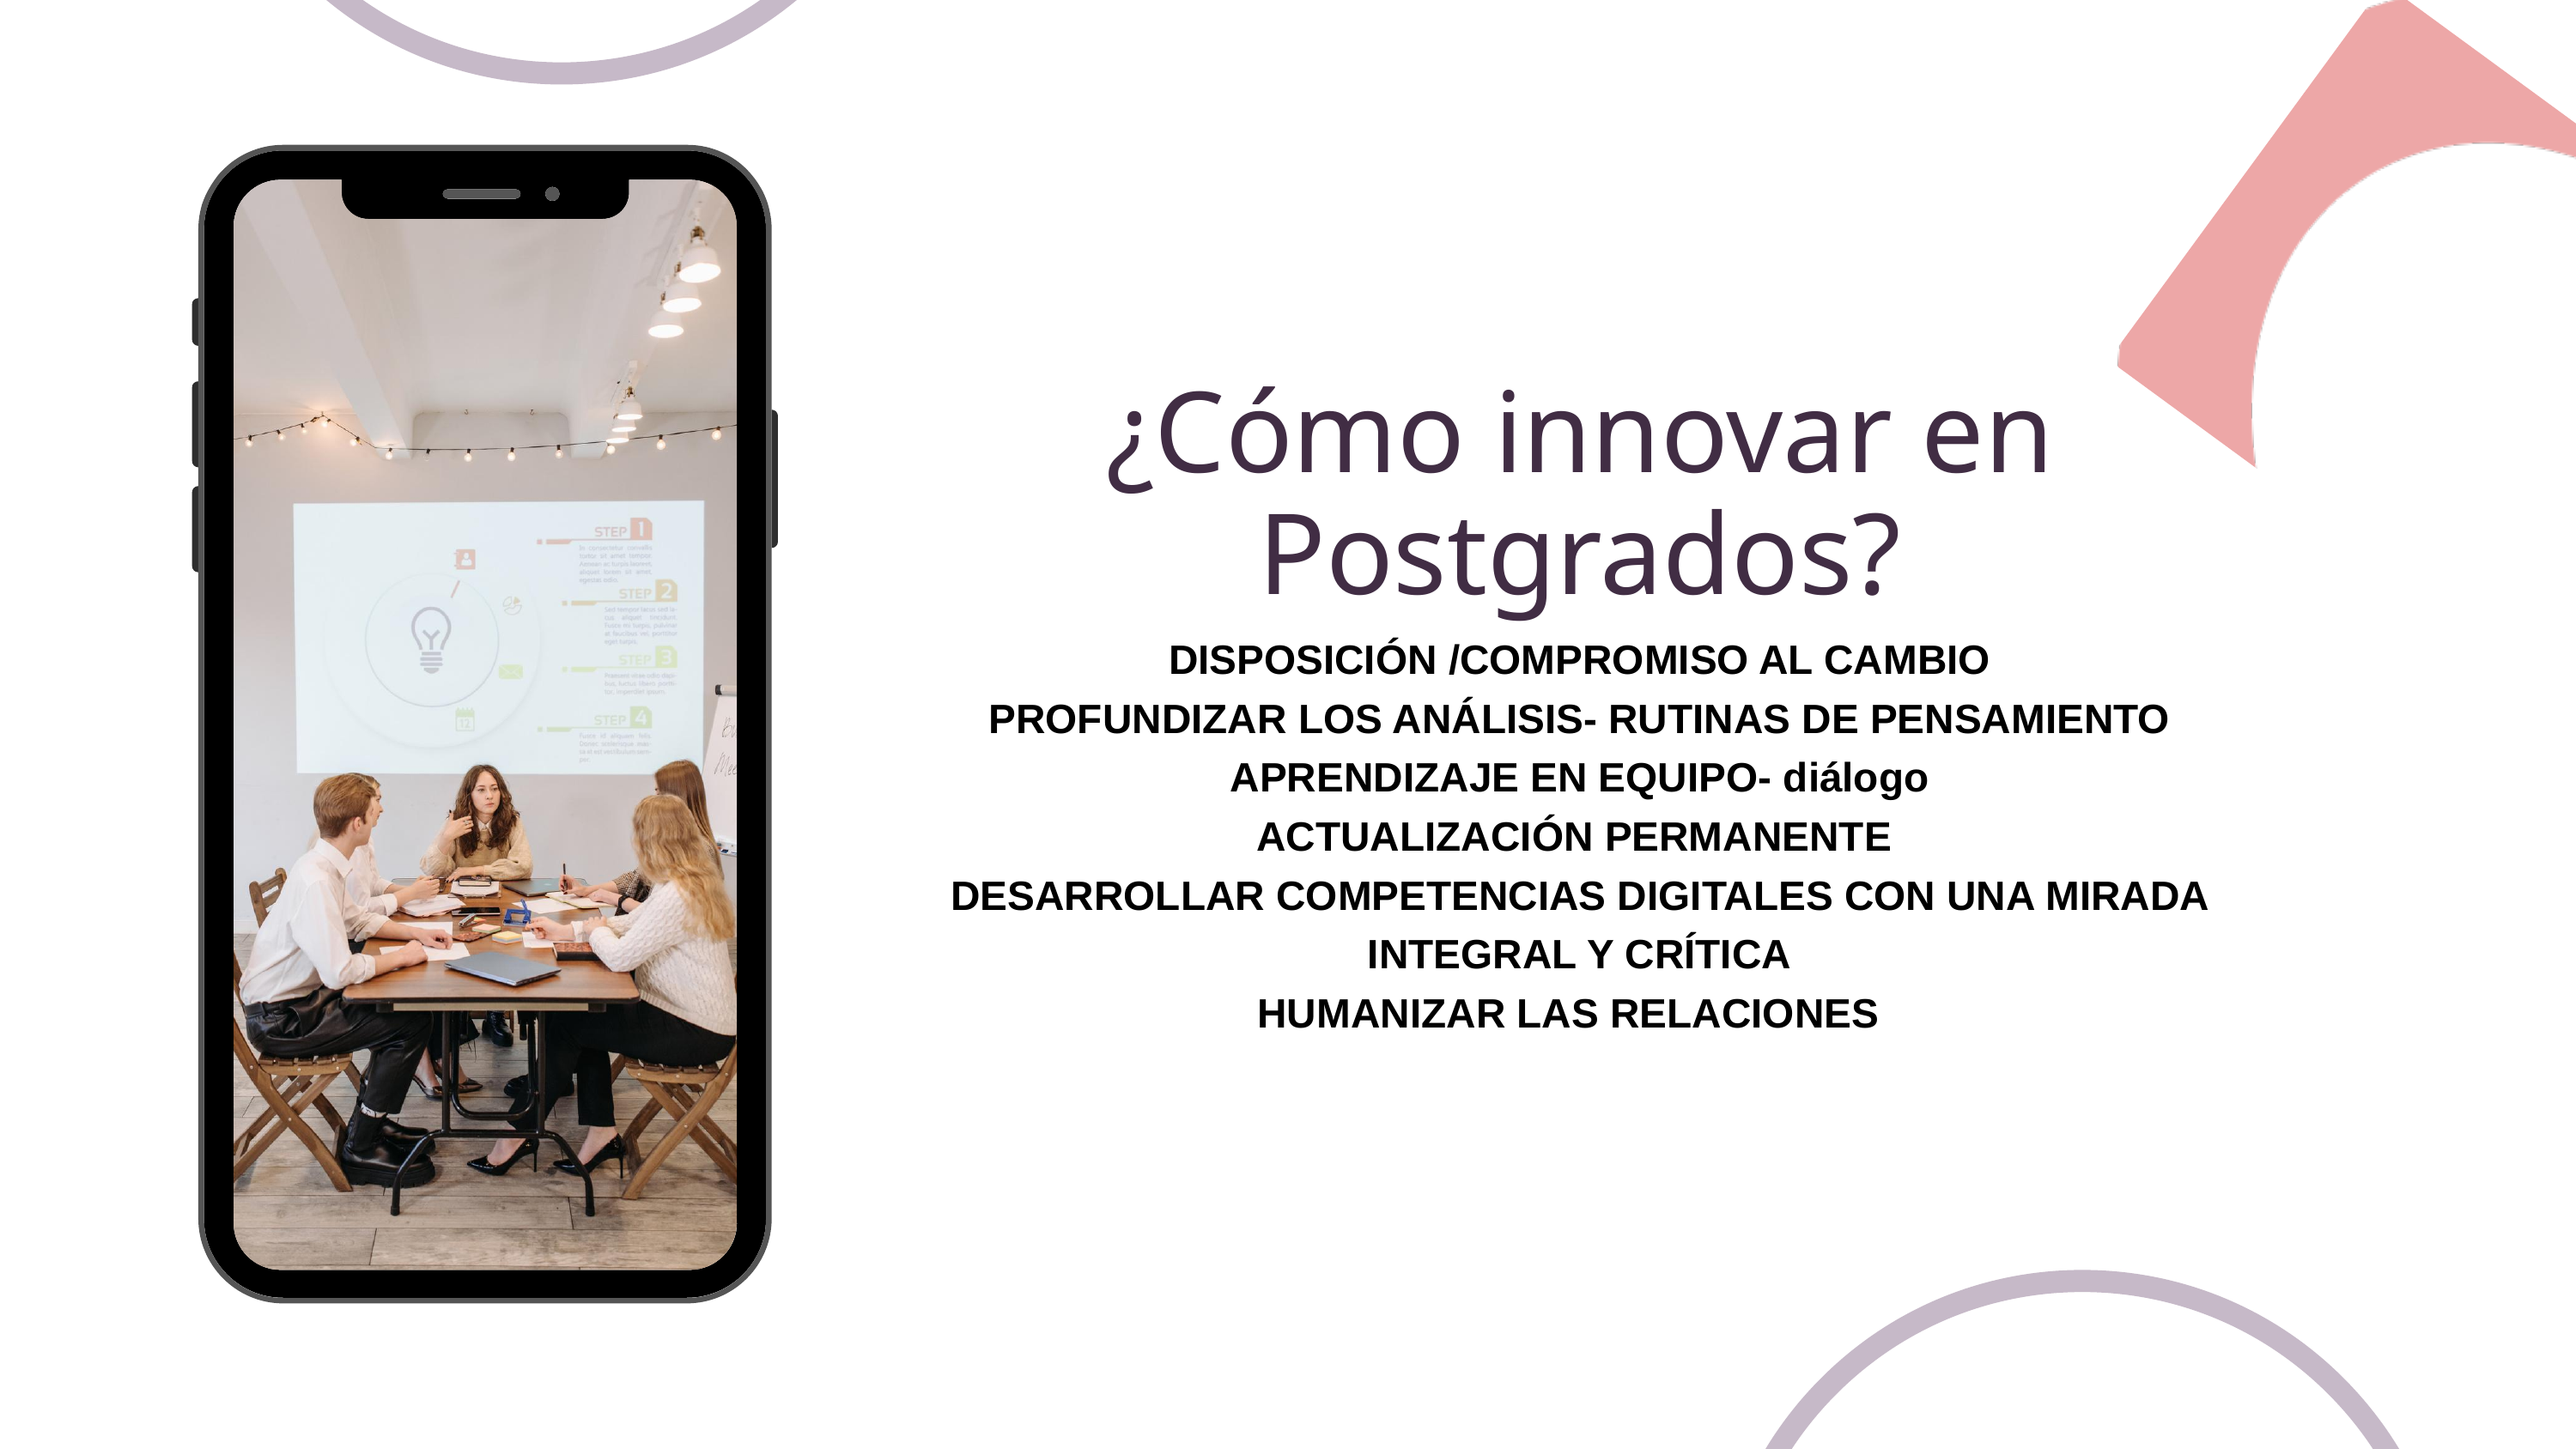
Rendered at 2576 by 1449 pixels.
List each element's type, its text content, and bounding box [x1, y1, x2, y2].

text_box [326, 0, 797, 85]
text_box ¿Cómo innovar en Postgrados? [813, 374, 2347, 620]
text_box [2108, 0, 2576, 606]
text_box DISPOSICIÓN /COMPROMISO AL CAMBIO PROFUNDIZAR LOS ANÁLISIS- RUTINAS DE PENSAMIENTO APRENDIZAJE EN EQUIPO- diálogo ACTUALIZACIÓN PERMANENTE DESARROLLAR COMPETENCIAS DIGITALES CON UNA MIRADA INTEGRAL Y CRÍTICA HUMANIZAR LAS RELACIONES [865, 623, 2295, 1155]
text_box [1765, 1270, 2400, 1449]
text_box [191, 144, 779, 1304]
